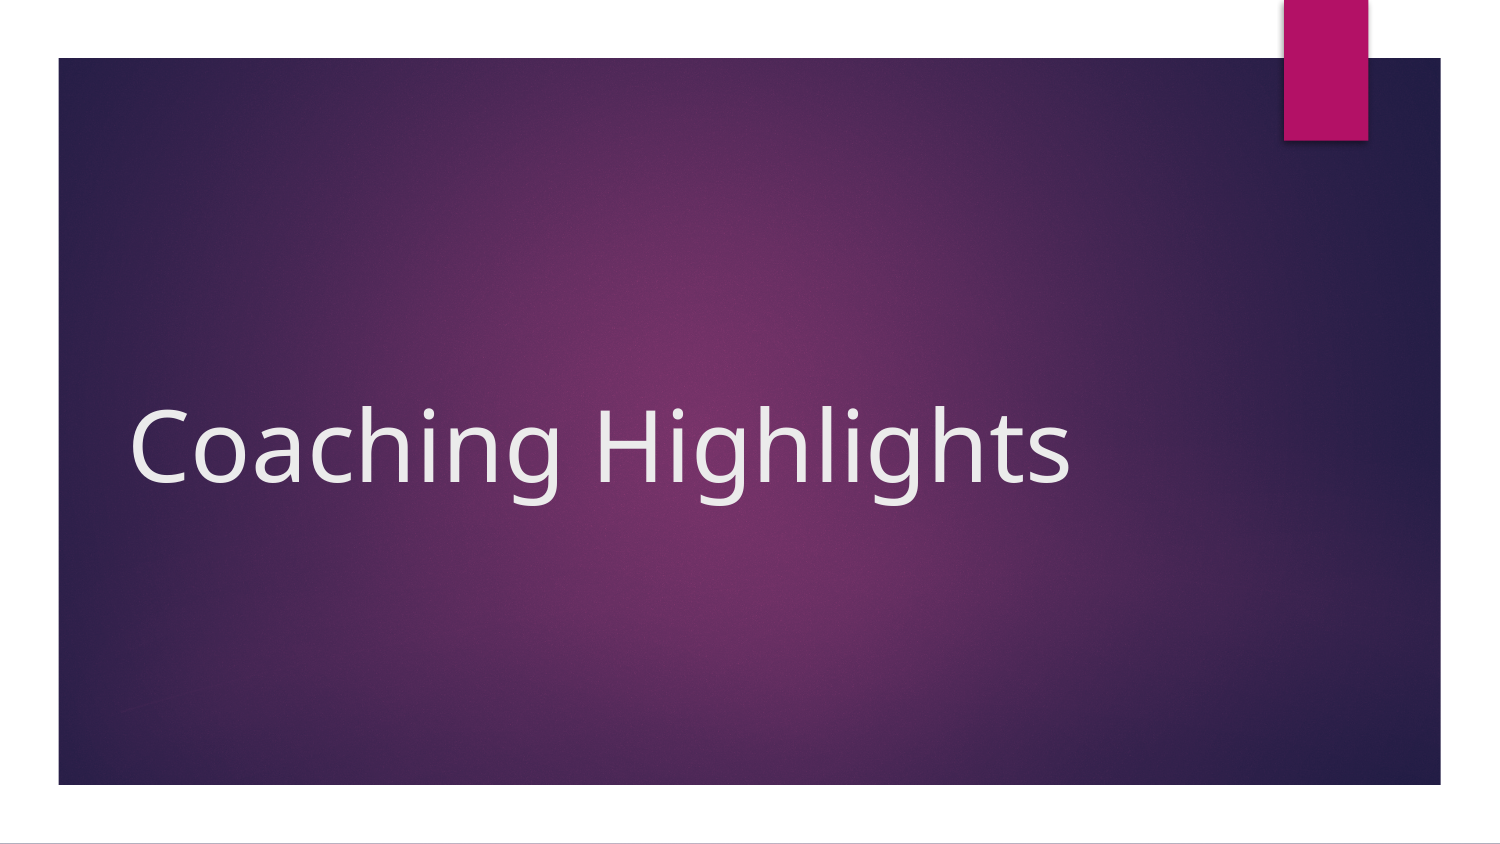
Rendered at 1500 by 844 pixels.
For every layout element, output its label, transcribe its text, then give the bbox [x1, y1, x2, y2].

title Coaching Highlights [112, 326, 1388, 517]
